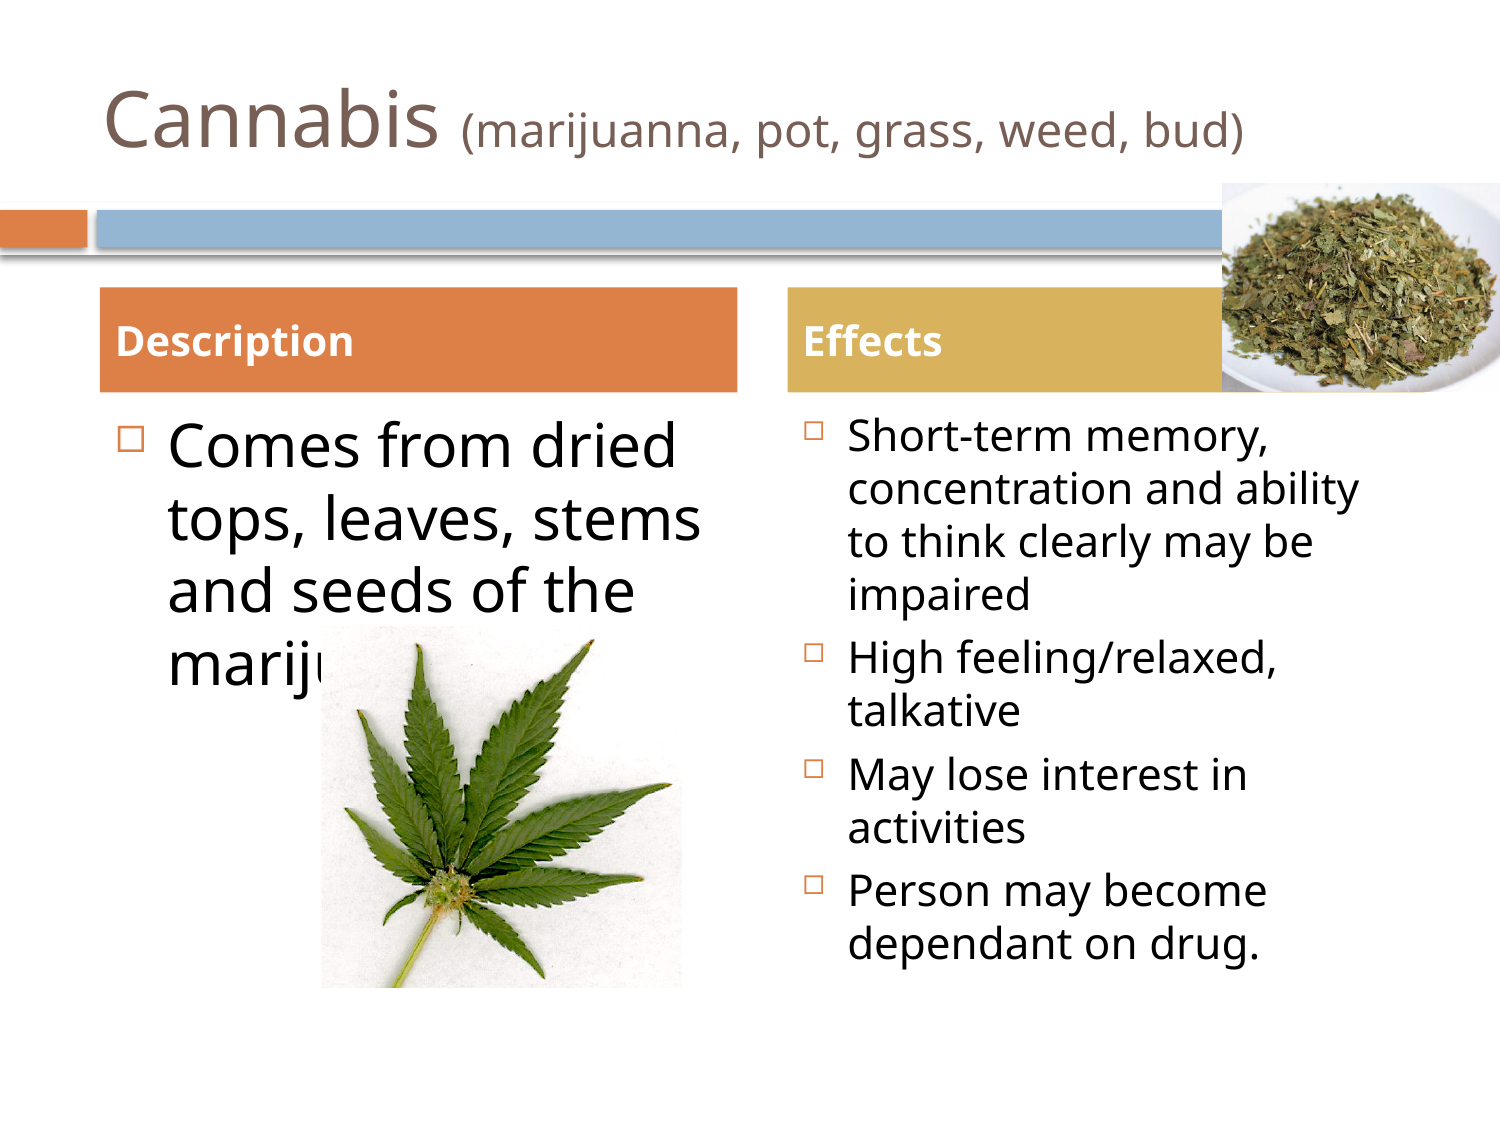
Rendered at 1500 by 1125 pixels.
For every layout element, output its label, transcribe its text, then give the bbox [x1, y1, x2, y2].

list Comes from dried tops, leaves, stems and seeds of the marijuana plant [99, 399, 738, 988]
list Short-term memory, concentration and ability to think clearly may be impaired High feeling/relaxed, talkative May lose interest in activities Person may become dependant on drug. [787, 399, 1425, 988]
list Effects [787, 287, 1216, 393]
picture [1222, 183, 1500, 392]
list Description [99, 287, 738, 393]
title Cannabis (marijuanna, pot, grass, weed, bud) [87, 44, 1425, 188]
picture [321, 626, 683, 988]
